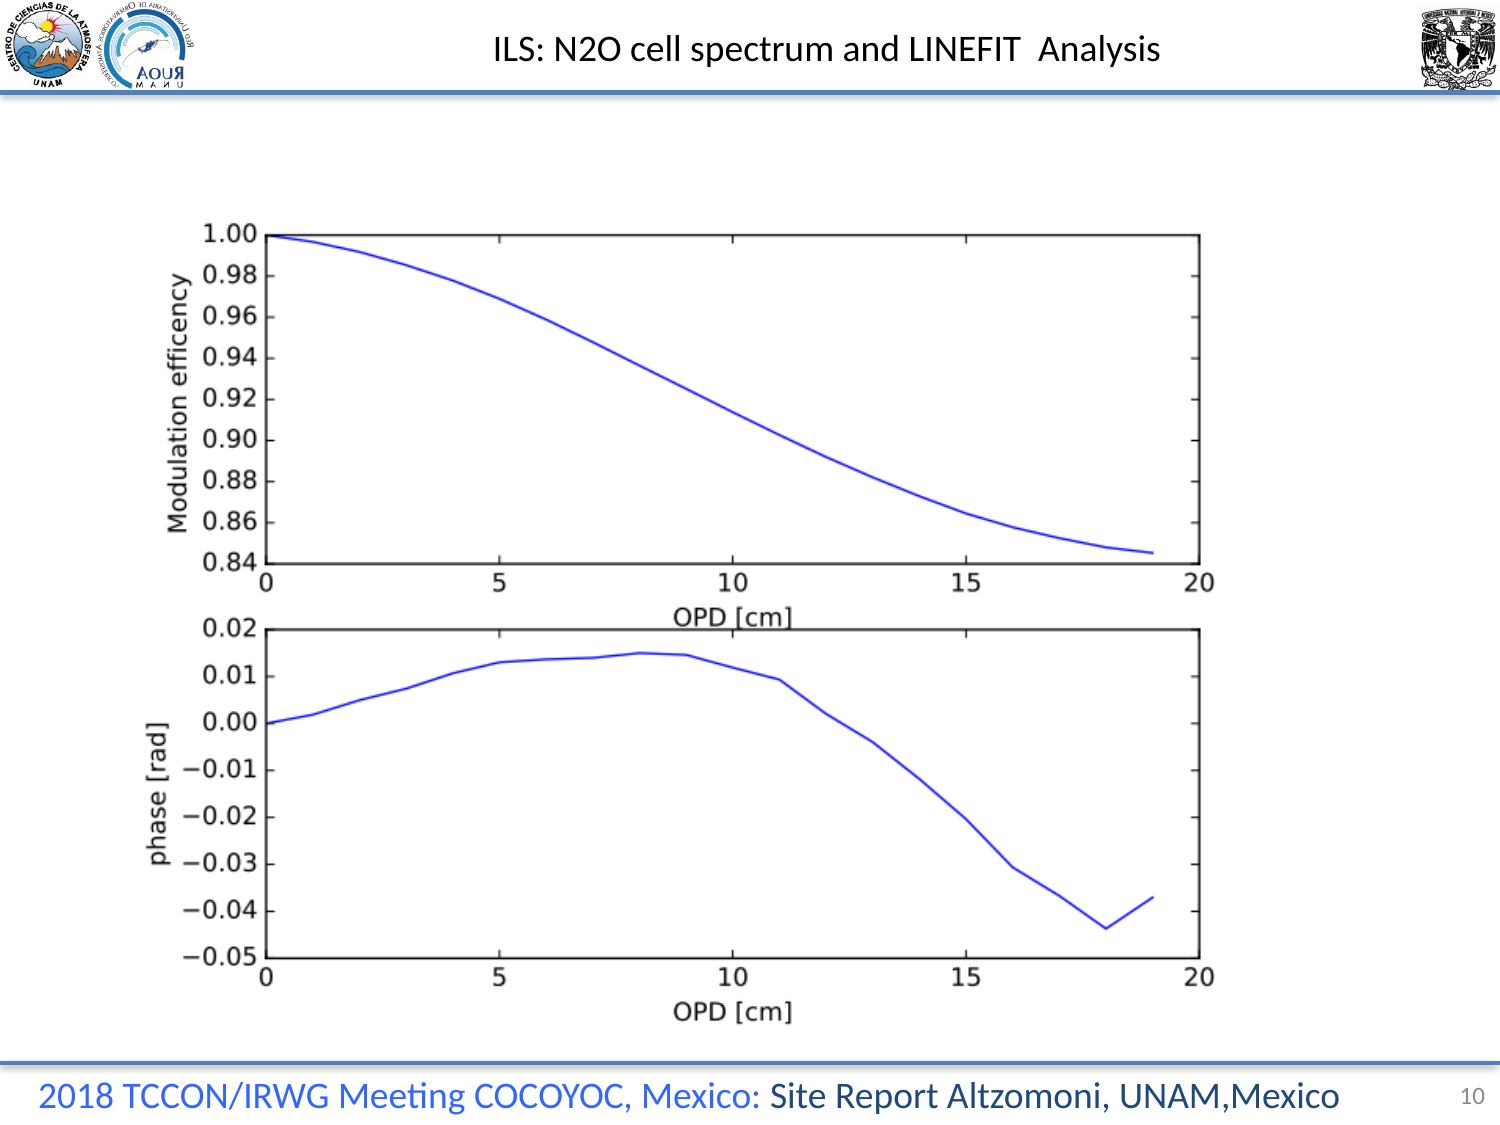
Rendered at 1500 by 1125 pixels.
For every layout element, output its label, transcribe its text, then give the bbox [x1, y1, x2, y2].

picture [0, 0, 195, 90]
picture [1425, 3, 1500, 90]
slide_number 10 [1378, 1065, 1500, 1125]
footer 2018 TCCON/IRWG Meeting COCOYOC, Mexico: Site Report Altzomoni, UNAM,Mexico [0, 1063, 1379, 1124]
picture [116, 145, 1317, 1046]
title ILS: N2O cell spectrum and LINEFIT Analysis [229, 0, 1425, 93]
